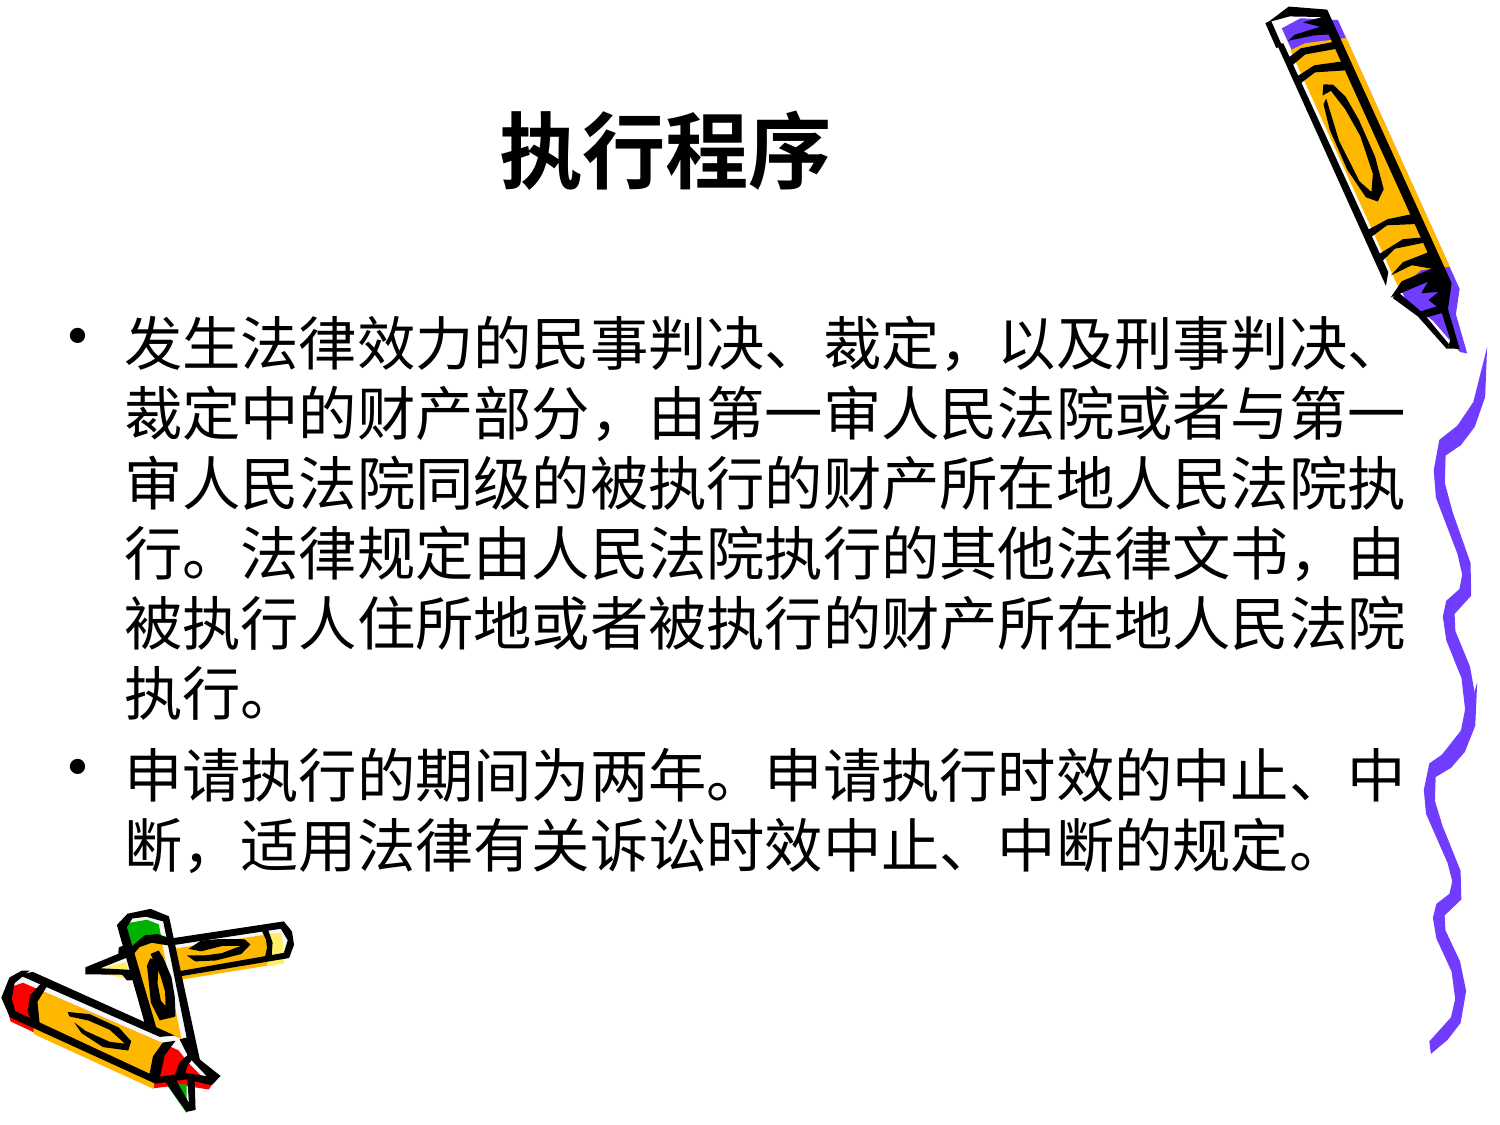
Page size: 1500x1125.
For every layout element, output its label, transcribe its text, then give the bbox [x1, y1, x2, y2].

title 执行程序 [112, 24, 1240, 209]
list 发生法律效力的民事判决、裁定，以及刑事判决、裁定中的财产部分，由第一审人民法院或者与第一审人民法院同级的被执行的财产所在地人民法院执行。法律规定由人民法院执行的其他法律文书，由被执行人住所地或者被执行的财产所在地人民法院执行。 申请执行的期间为两年。申请执行时效的中止、中断，适用法律有关诉讼时效中止、中断的规定。 [52, 299, 1424, 953]
